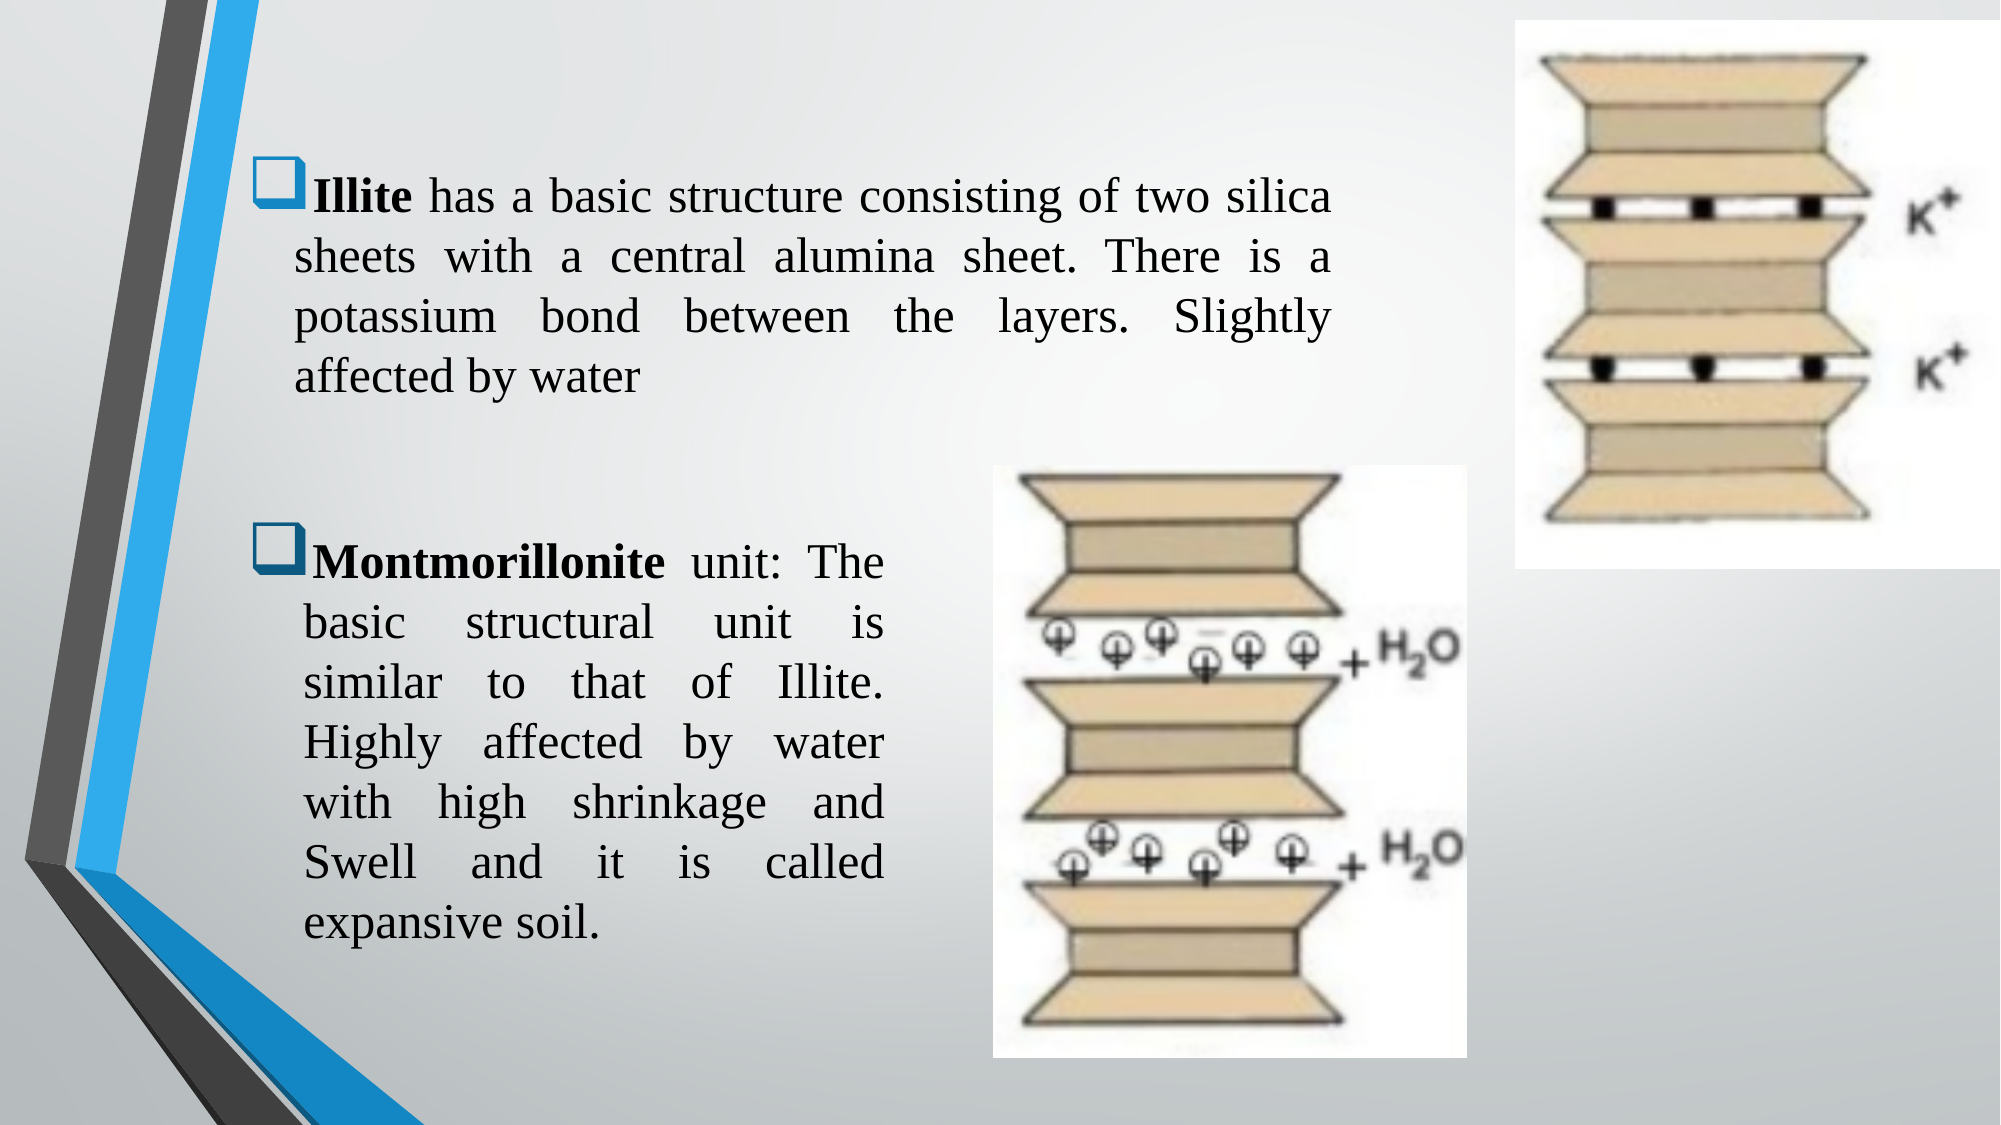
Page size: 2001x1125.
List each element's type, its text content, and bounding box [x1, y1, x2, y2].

list Illite has a basic structure consisting of two silica sheets with a central alumina sheet. There is a potassium bond between the layers. Slightly affected by water [232, 154, 1348, 374]
text_box Montmorillonite unit: The basic structural unit is similar to that of Illite. Highly affected by water with high shrinkage and Swell and it is called expansive soil. [232, 520, 900, 956]
picture [1515, 19, 2000, 569]
picture [993, 464, 1467, 1058]
